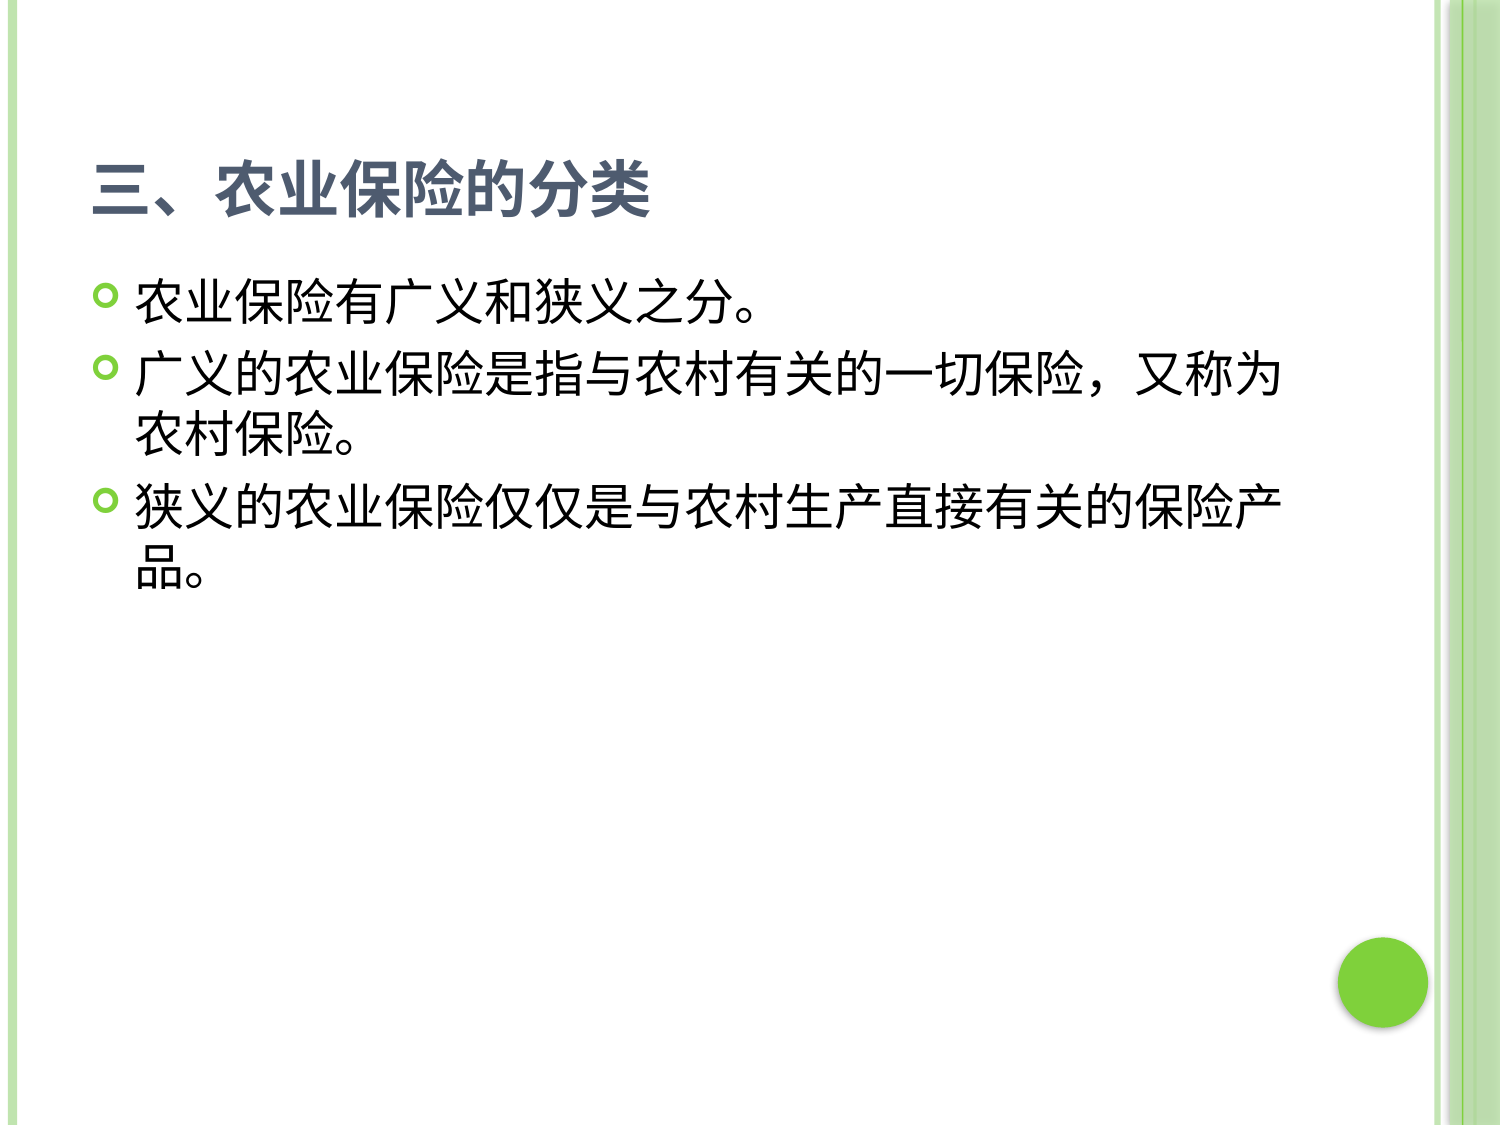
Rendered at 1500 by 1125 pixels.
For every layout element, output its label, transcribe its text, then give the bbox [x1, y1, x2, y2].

title 三、农业保险的分类 [75, 45, 1300, 233]
list 农业保险有广义和狭义之分。 广义的农业保险是指与农村有关的一切保险，又称为农村保险。 狭义的农业保险仅仅是与农村生产直接有关的保险产品。 [74, 262, 1301, 1063]
